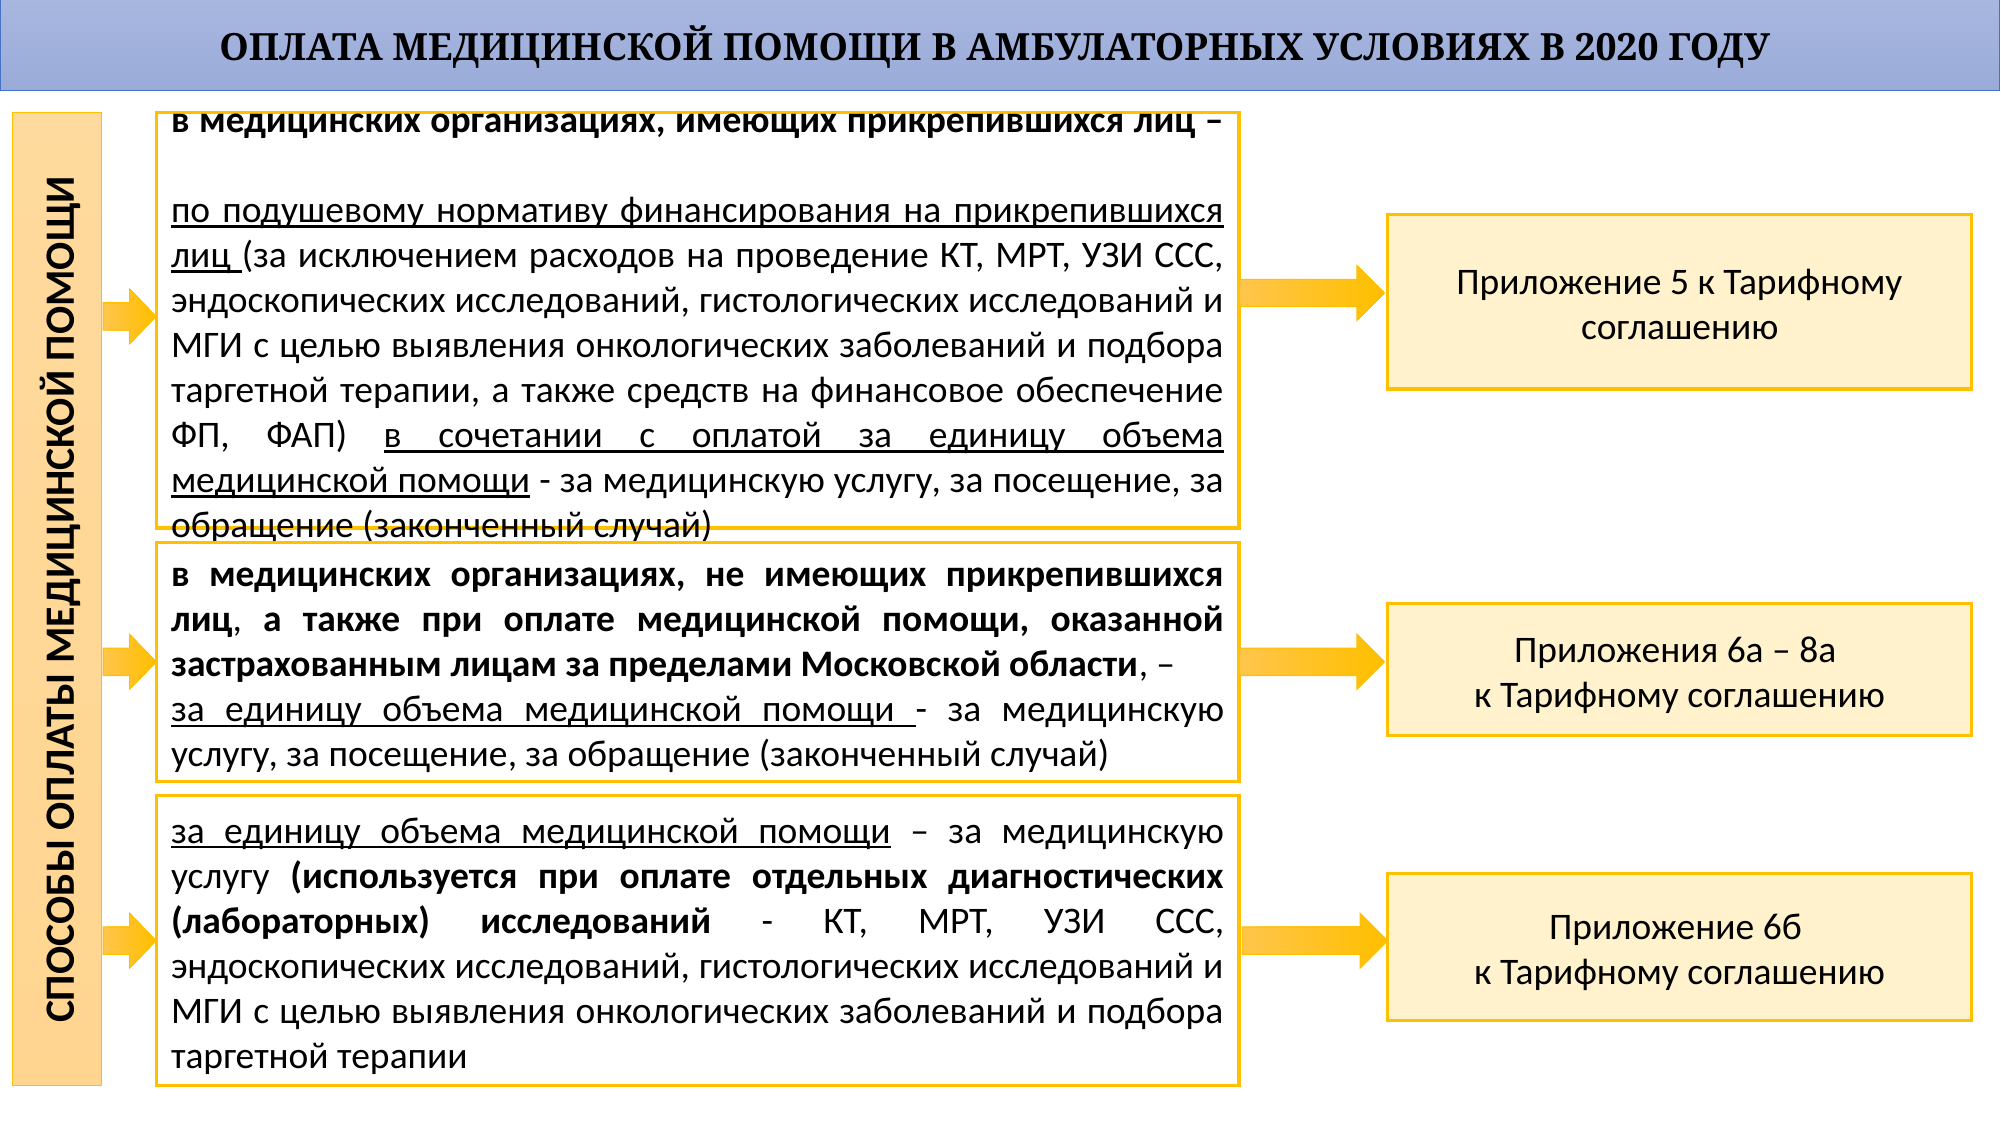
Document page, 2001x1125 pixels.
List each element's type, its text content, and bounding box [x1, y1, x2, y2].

text_box в медицинских организациях, имеющих прикрепившихся лиц – по подушевому нормативу финансирования на прикрепившихся лиц (за исключением расходов на проведение КТ, МРТ, УЗИ ССС, эндоскопических исследований, гистологических исследований и МГИ с целью выявления онкологических заболеваний и подбора таргетной терапии, а также средств на финансовое обеспечение ФП, ФАП) в сочетании с оплатой за единицу объема медицинской помощи - за медицинскую услугу, за посещение, за обращение (законченный случай) [156, 112, 1240, 529]
text_box [1238, 633, 1386, 691]
text_box СПОСОБЫ ОПЛАТЫ МЕДИЦИНСКОЙ ПОМОЩИ [12, 112, 102, 1086]
text_box ОПЛАТА МЕДИЦИНСКОЙ ПОМОЩИ В АМБУЛАТОРНЫХ УСЛОВИЯХ В 2020 ГОДУ [0, 0, 2000, 91]
text_box Приложение 5 к Тарифному соглашению [1387, 214, 1972, 390]
text_box Приложение 6б к Тарифному соглашению [1387, 873, 1972, 1021]
text_box [102, 287, 157, 346]
text_box за единицу объема медицинской помощи – за медицинскую услугу (используется при оплате отдельных диагностических (лабораторных) исследований - КТ, МРТ, УЗИ ССС, эндоскопических исследований, гистологических исследований и МГИ с целью выявления онкологических заболеваний и подбора таргетной терапии [156, 795, 1240, 1086]
text_box в медицинских организациях, не имеющих прикрепившихся лиц, а также при оплате медицинской помощи, оказанной застрахованным лицам за пределами Московской области, – за единицу объема медицинской помощи - за медицинскую услугу, за посещение, за обращение (законченный случай) [156, 542, 1240, 782]
text_box Приложения 6а – 8а к Тарифному соглашению [1387, 603, 1972, 736]
text_box [102, 911, 157, 970]
text_box [1238, 264, 1386, 322]
text_box [102, 633, 157, 691]
text_box [1241, 912, 1389, 970]
